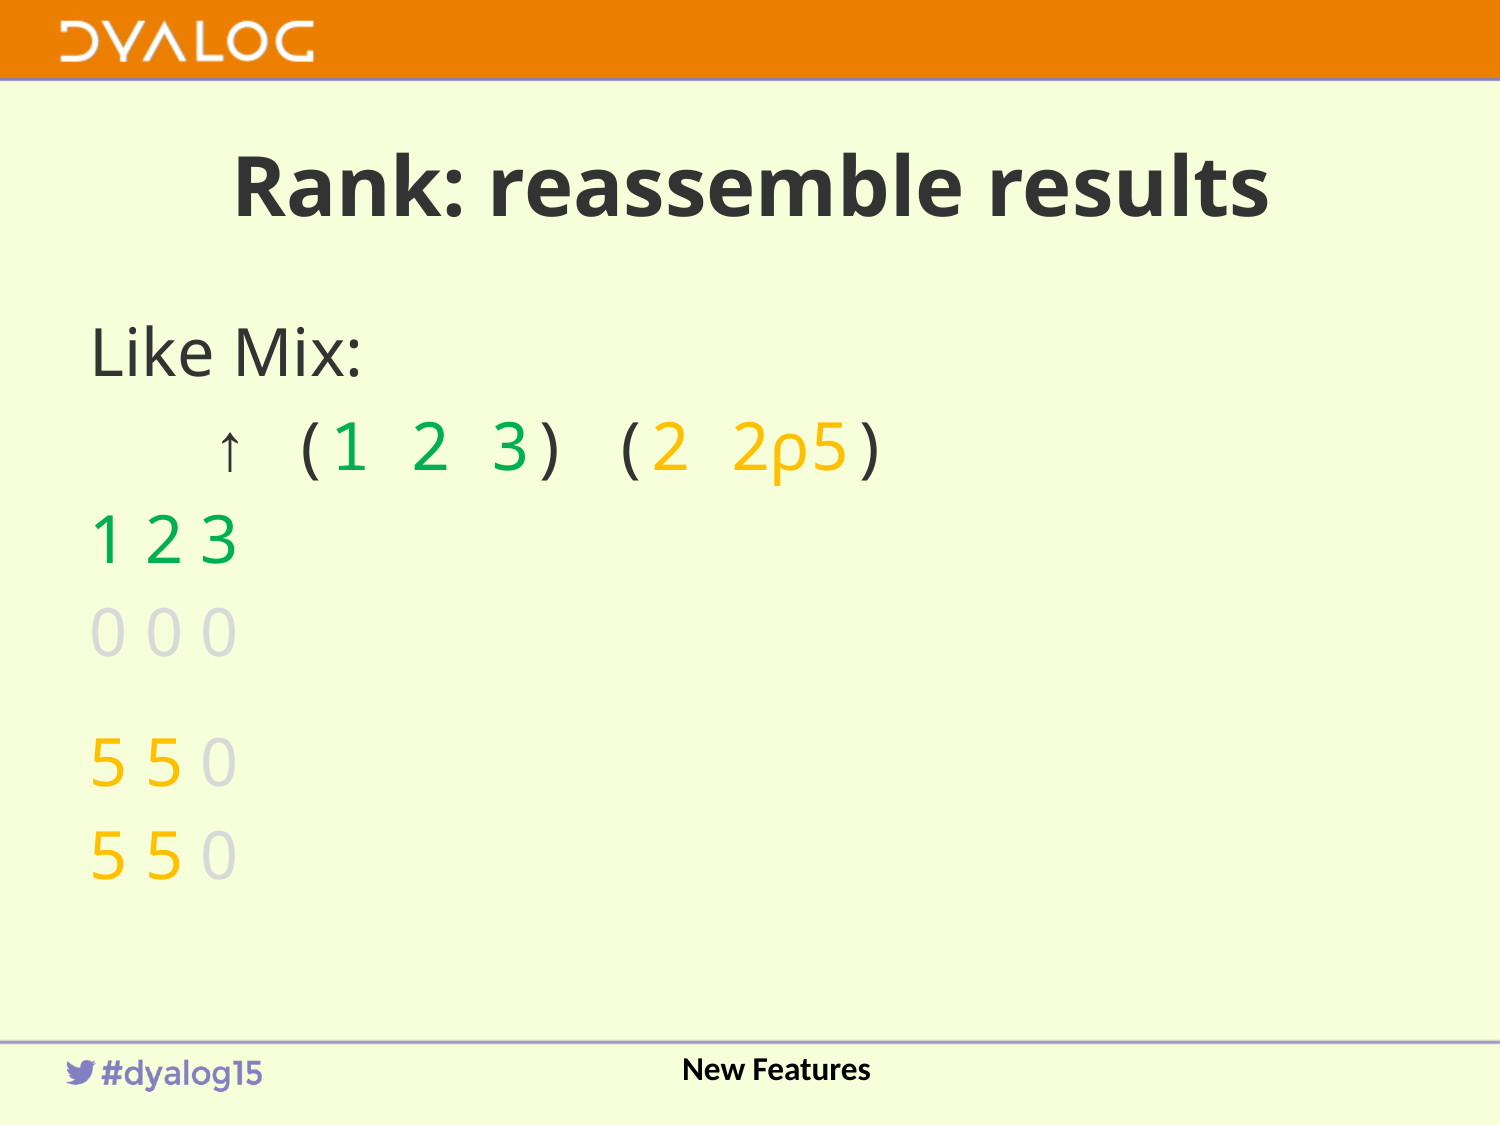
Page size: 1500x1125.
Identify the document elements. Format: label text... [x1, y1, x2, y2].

list Like Mix: ↑ (1 2 3) (2 2⍴5) 1 2 3 0 0 0 5 5 0 5 5 0 [75, 302, 1425, 1005]
footer New Features [667, 1039, 892, 1100]
title Rank: reassemble results [76, 125, 1427, 256]
picture [0, 0, 1500, 1125]
